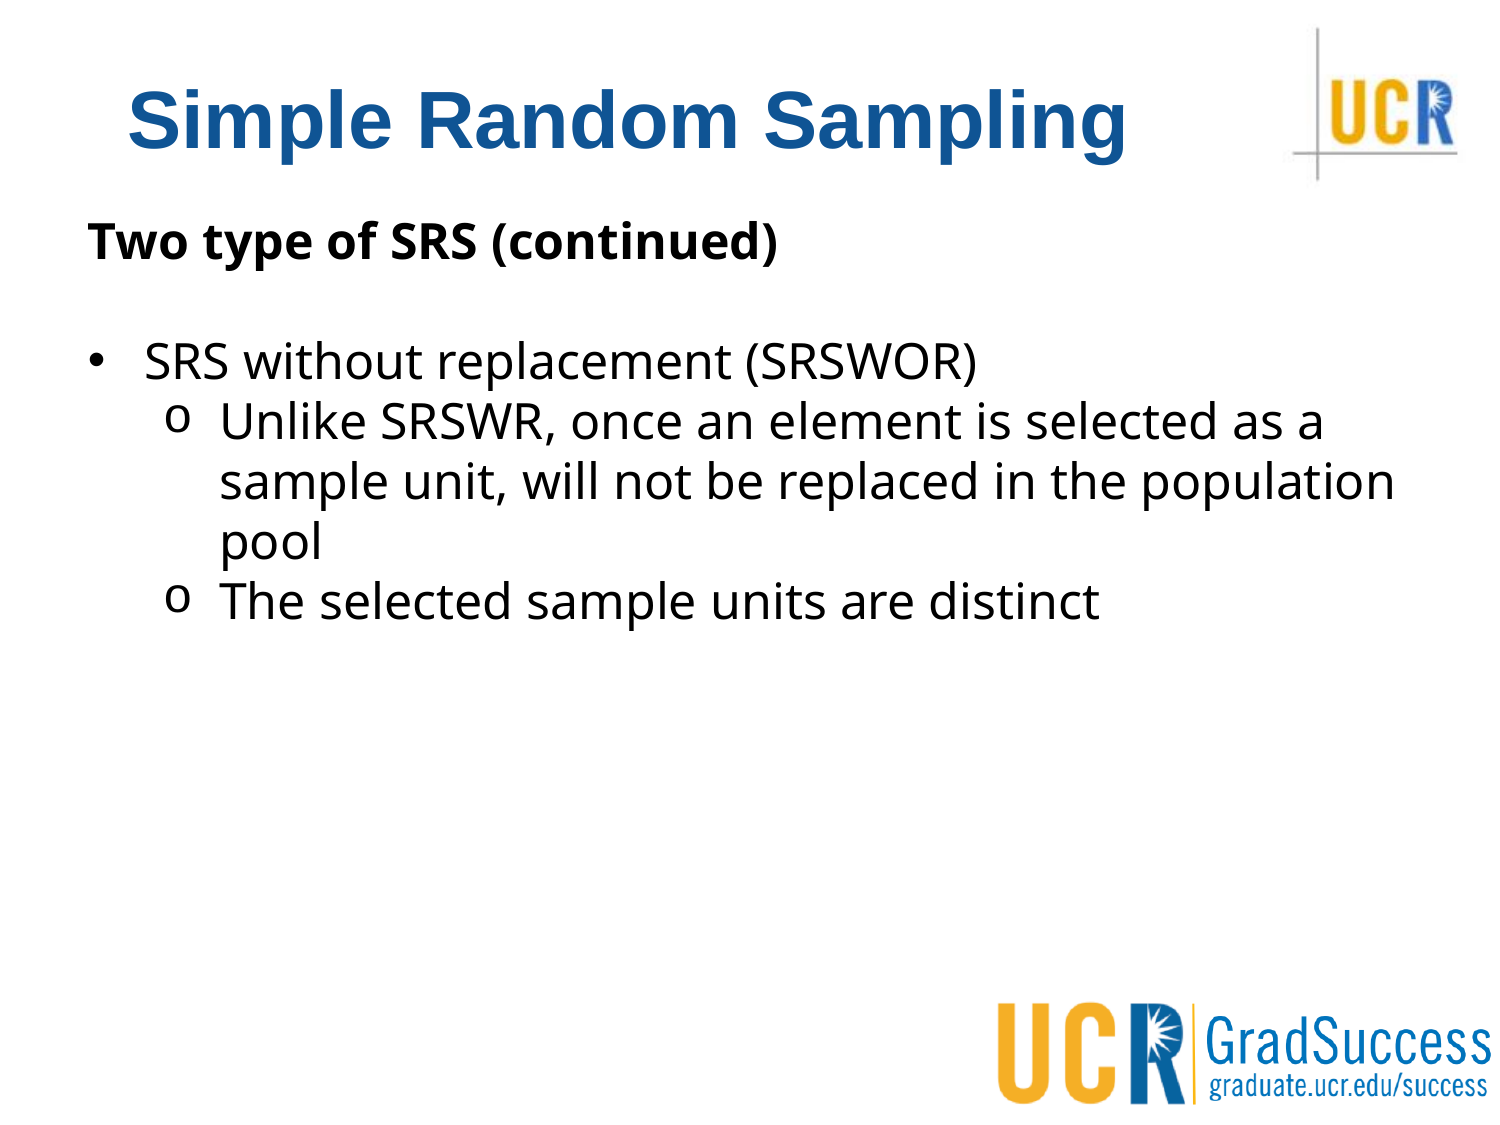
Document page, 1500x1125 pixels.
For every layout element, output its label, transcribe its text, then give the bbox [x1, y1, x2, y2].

picture [1282, 0, 1500, 196]
title Simple Random Sampling [112, 13, 1388, 172]
text_box Two type of SRS (continued) SRS without replacement (SRSWOR) Unlike SRSWR, once an element is selected as a sample unit, will not be replaced in the population pool The selected sample units are distinct [73, 201, 1470, 637]
